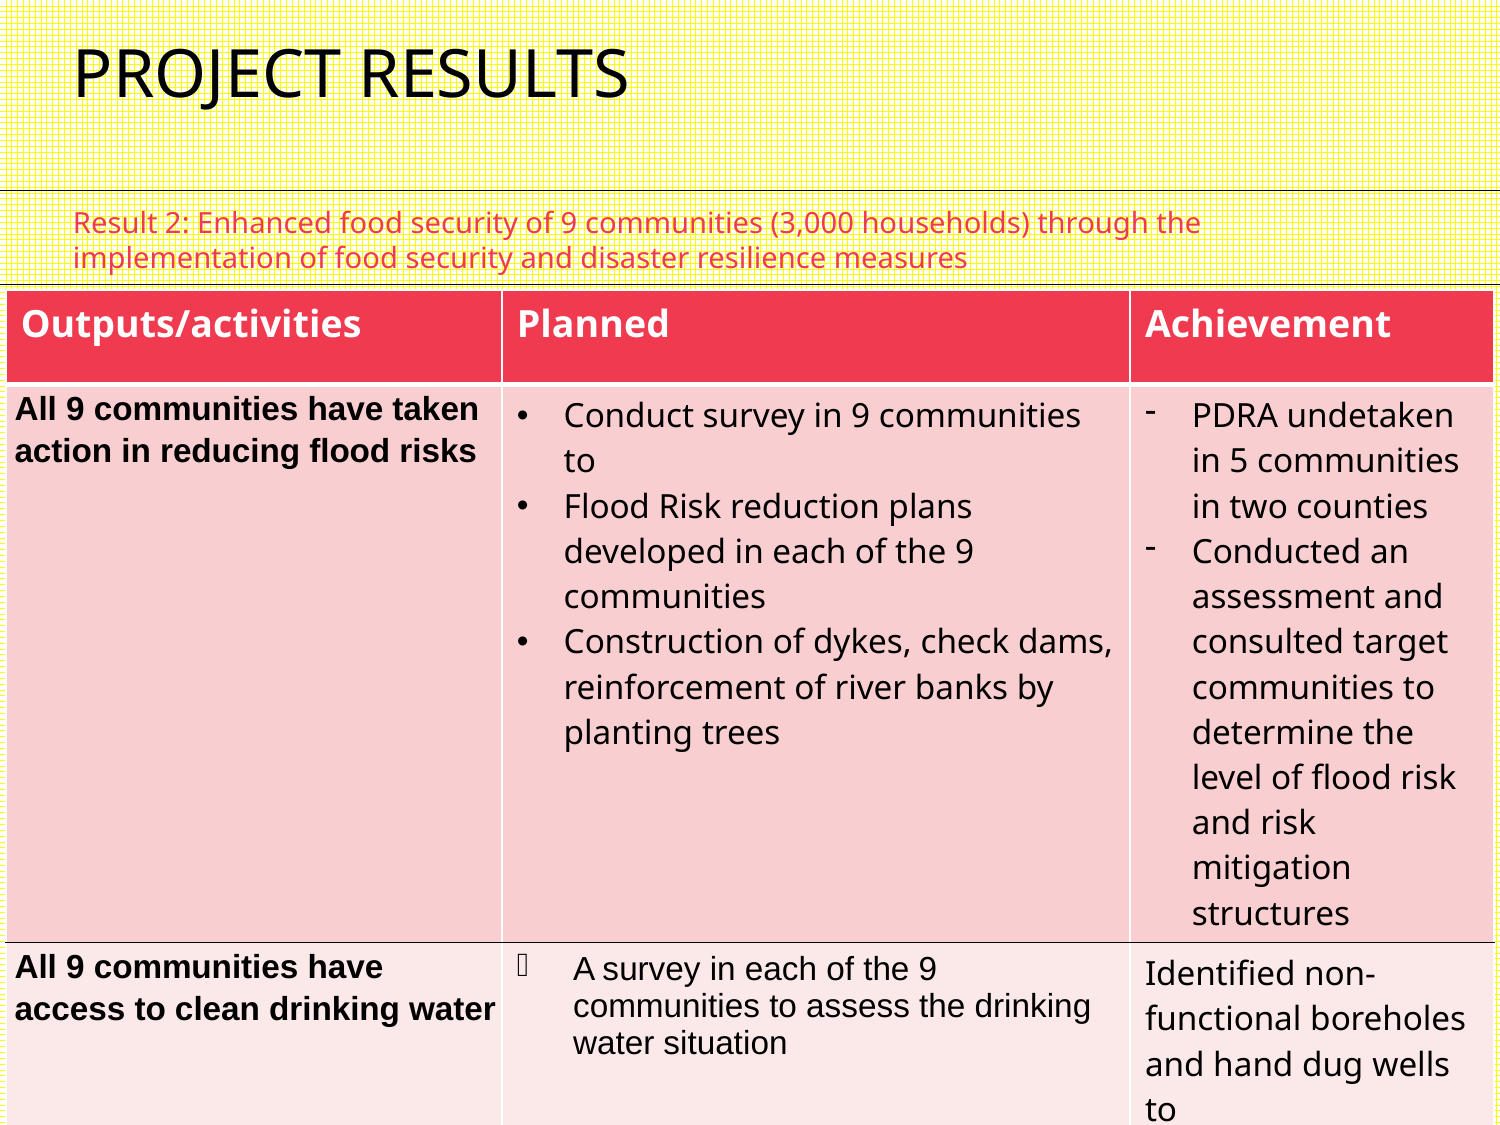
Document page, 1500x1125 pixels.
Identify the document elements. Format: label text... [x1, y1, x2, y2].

title Project Results [57, 23, 1417, 185]
table_header Achievement [1131, 291, 1493, 382]
table_cell All 9 communities have access to clean drinking water [7, 943, 501, 1125]
table_header Outputs/activities [7, 291, 501, 382]
table_header Planned [503, 291, 1129, 382]
table_cell All 9 communities have taken action in reducing flood risks [7, 387, 501, 942]
table_cell Conduct survey in 9 communities to Flood Risk reduction plans developed in each of the 9 communities Construction of dykes, check dams, reinforcement of river banks by planting trees [503, 387, 1129, 942]
table_cell PDRA undetaken in 5 communities in two counties Conducted an assessment and consulted target communities to determine the level of flood risk and risk mitigation structures [1131, 387, 1493, 942]
table_cell A survey in each of the 9 communities to assess the drinking water situation [503, 943, 1129, 1125]
list Result 2: Enhanced food security of 9 communities (3,000 households) through the implementation of food security and disaster resilience measures [57, 196, 1417, 289]
table_cell Identified non-functional boreholes and hand dug wells to rehabilitate and construct in year 3 of the project. [1131, 943, 1493, 1125]
